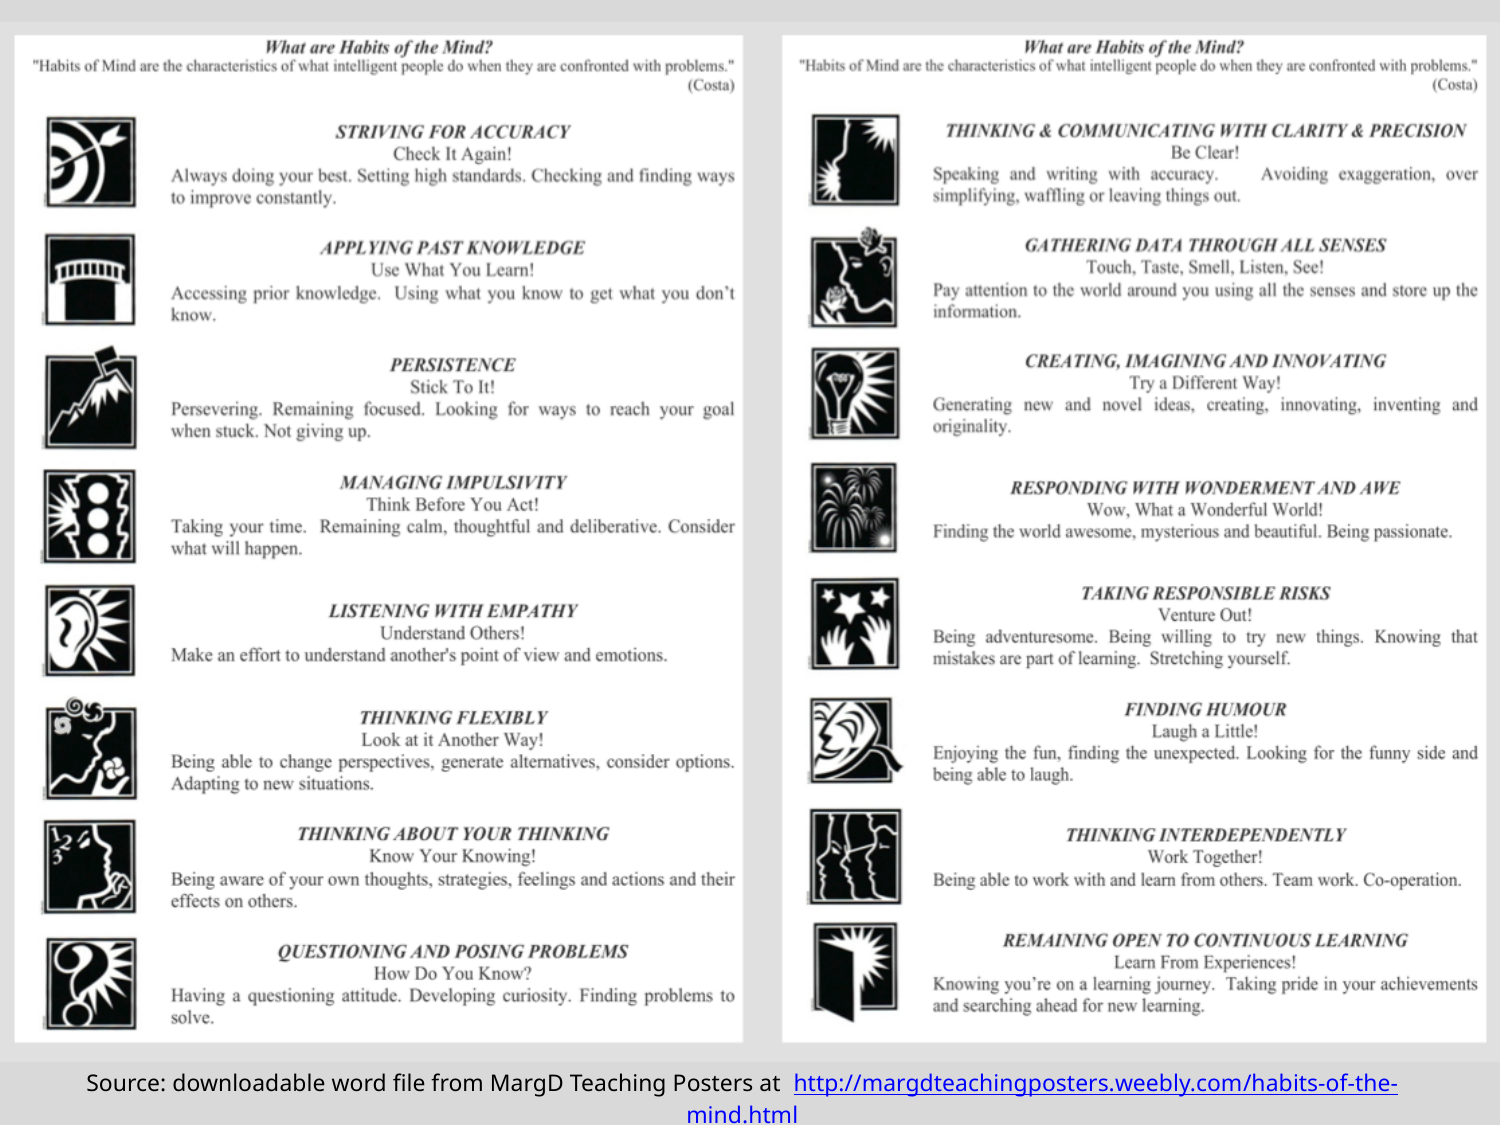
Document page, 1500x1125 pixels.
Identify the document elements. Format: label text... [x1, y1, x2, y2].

picture [0, 21, 1500, 1062]
text_box Source: downloadable word file from MargD Teaching Posters at http://margdteachingposters.weebly.com/habits-of-the-mind.html [56, 1069, 1429, 1125]
